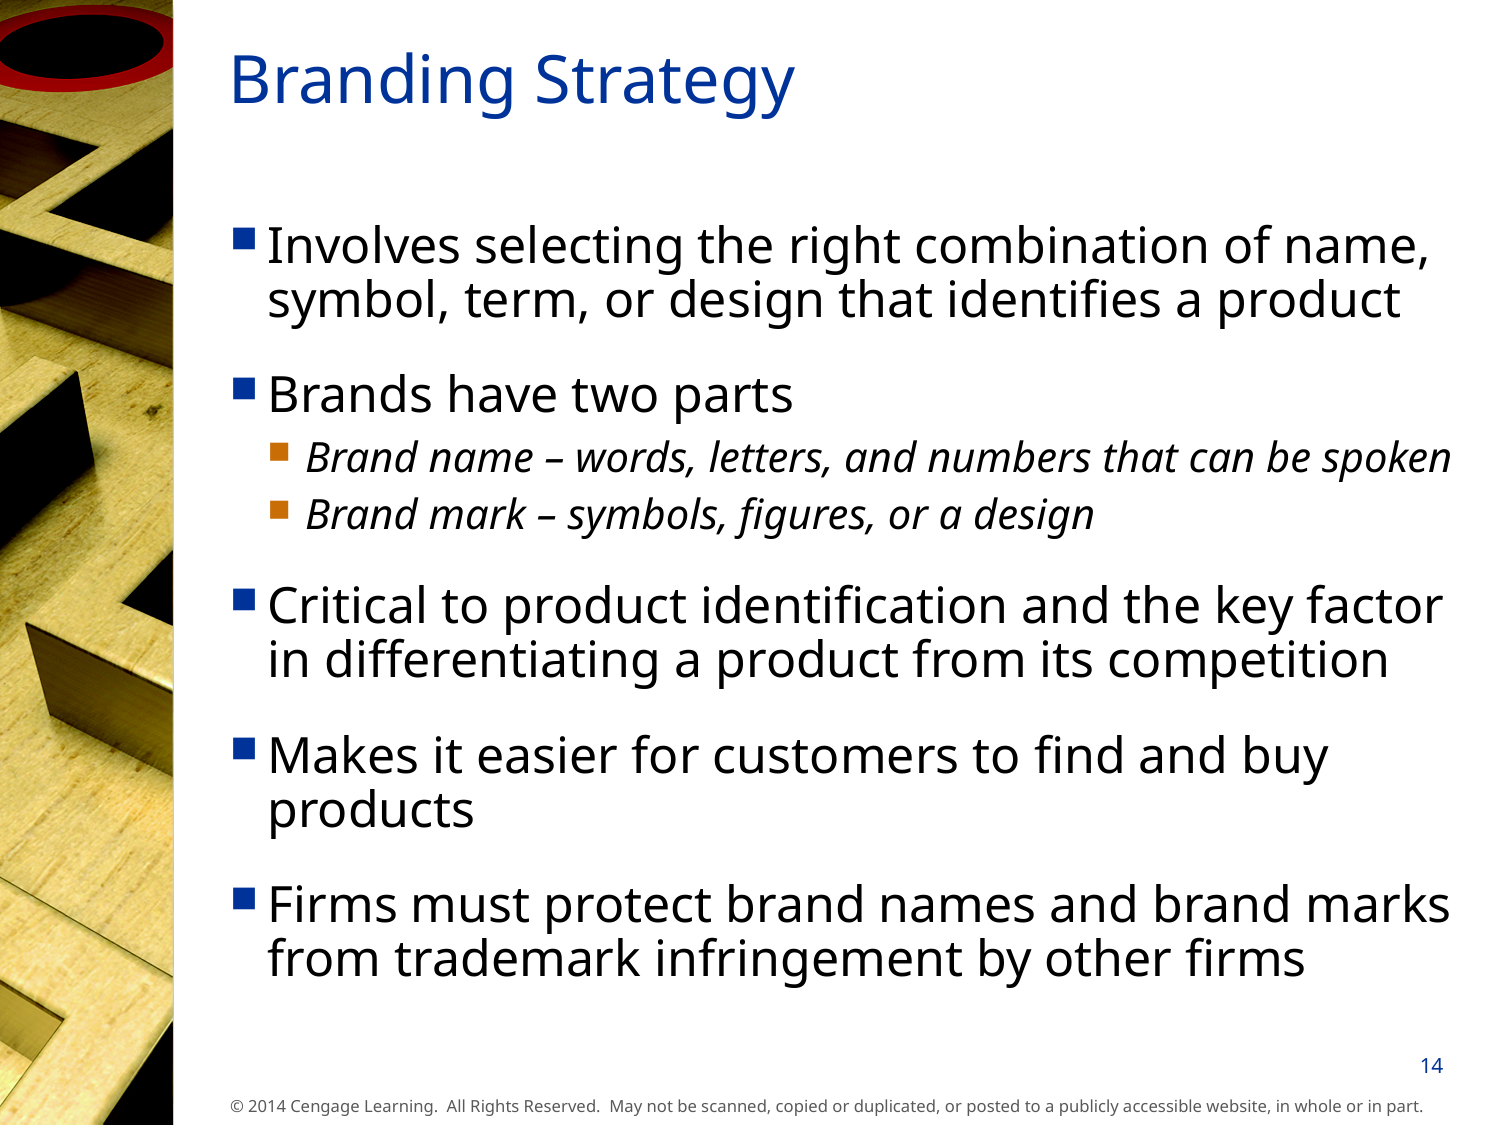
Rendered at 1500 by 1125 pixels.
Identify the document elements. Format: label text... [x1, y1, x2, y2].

picture [0, 0, 174, 1125]
list Involves selecting the right combination of name, symbol, term, or design that identifies a product Brands have two parts Brand name – words, letters, and numbers that can be spoken Brand mark – symbols, figures, or a design Critical to product identification and the key factor in differentiating a product from its competition Makes it easier for customers to find and buy products Firms must protect brand names and brand marks from trademark infringement by other firms [215, 212, 1478, 1097]
slide_number 14 [1386, 1037, 1478, 1097]
title Branding Strategy [213, 29, 1454, 213]
